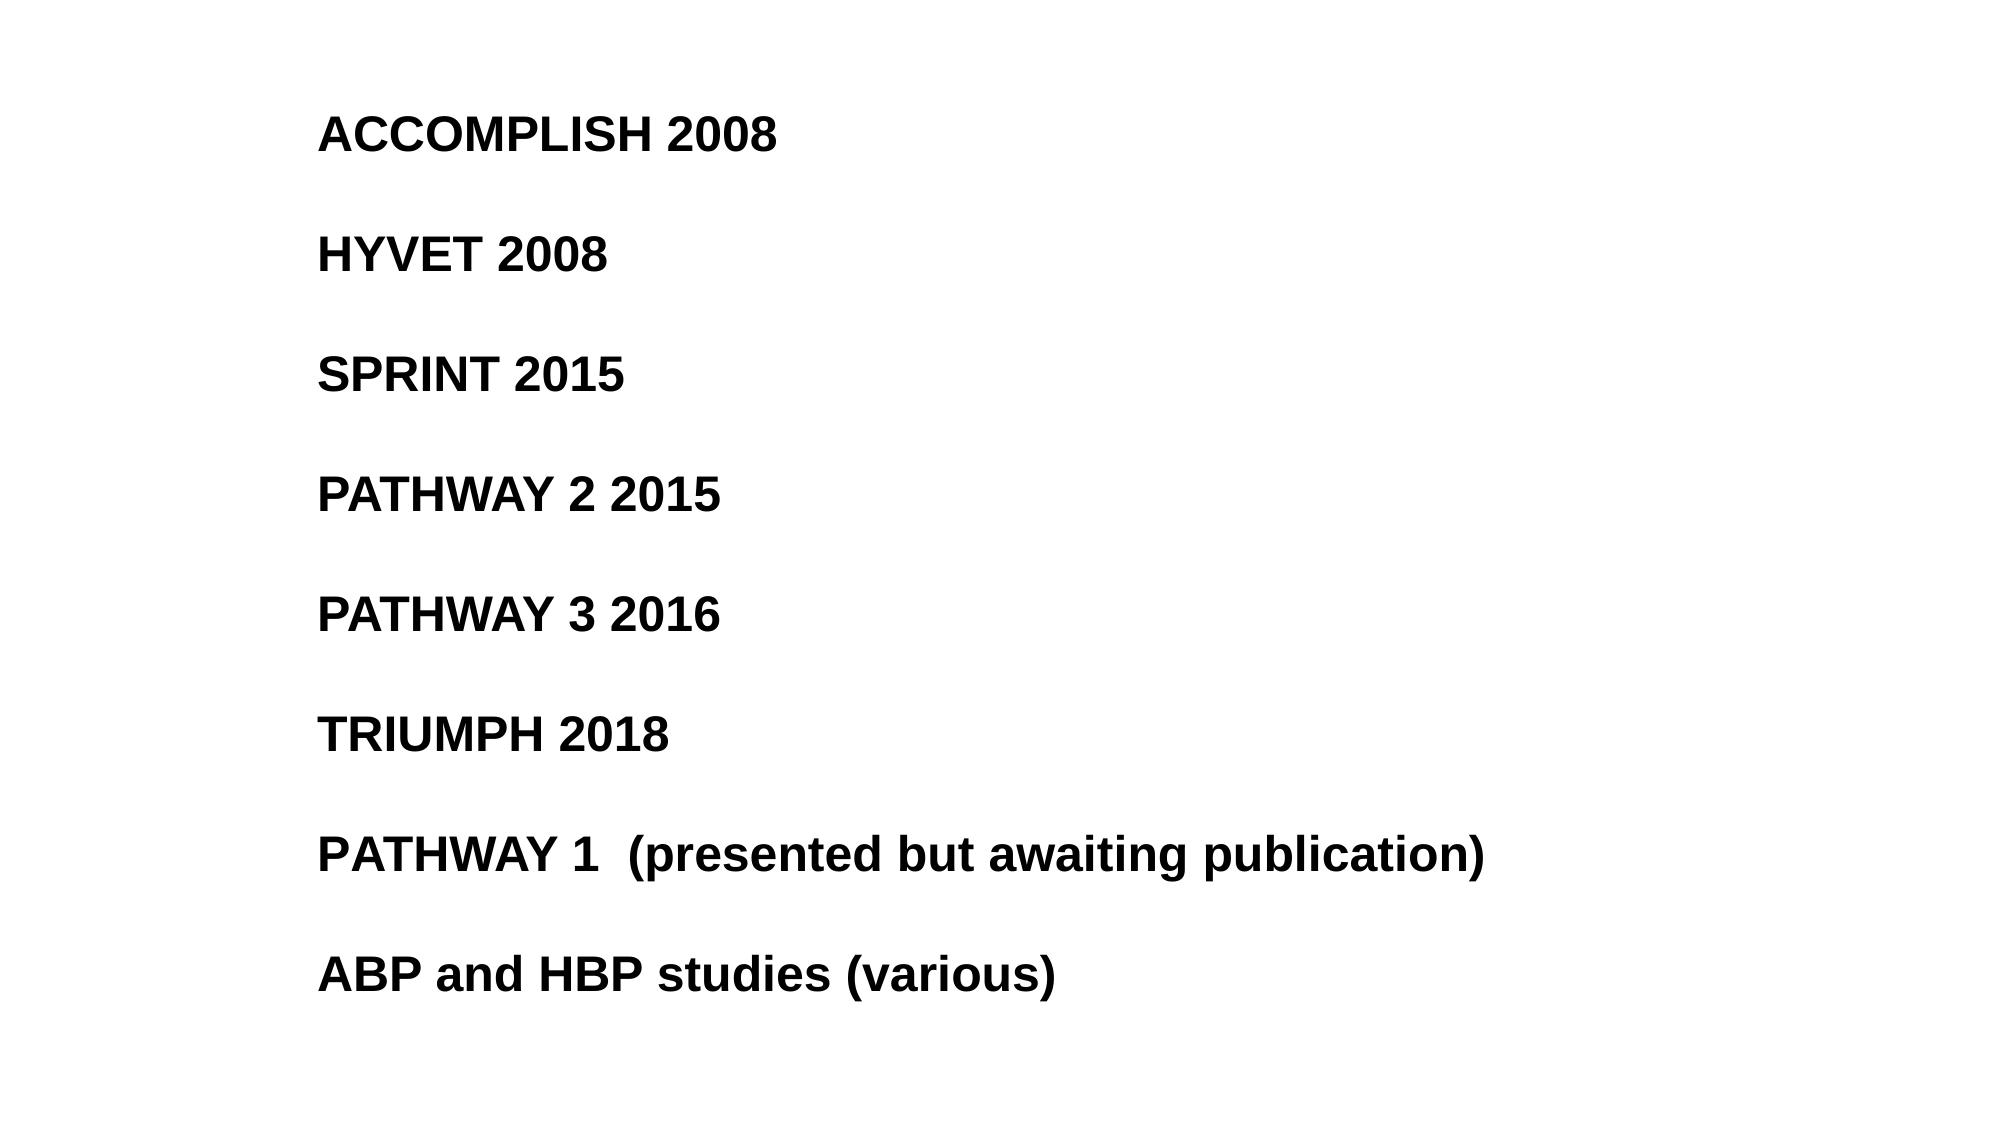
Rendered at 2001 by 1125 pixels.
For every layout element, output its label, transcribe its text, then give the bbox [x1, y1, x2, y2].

text_box ACCOMPLISH 2008 HYVET 2008 SPRINT 2015 PATHWAY 2 2015 PATHWAY 3 2016 TRIUMPH 2018 PATHWAY 1 (presented but awaiting publication) ABP and HBP studies (various) [302, 94, 1729, 1070]
